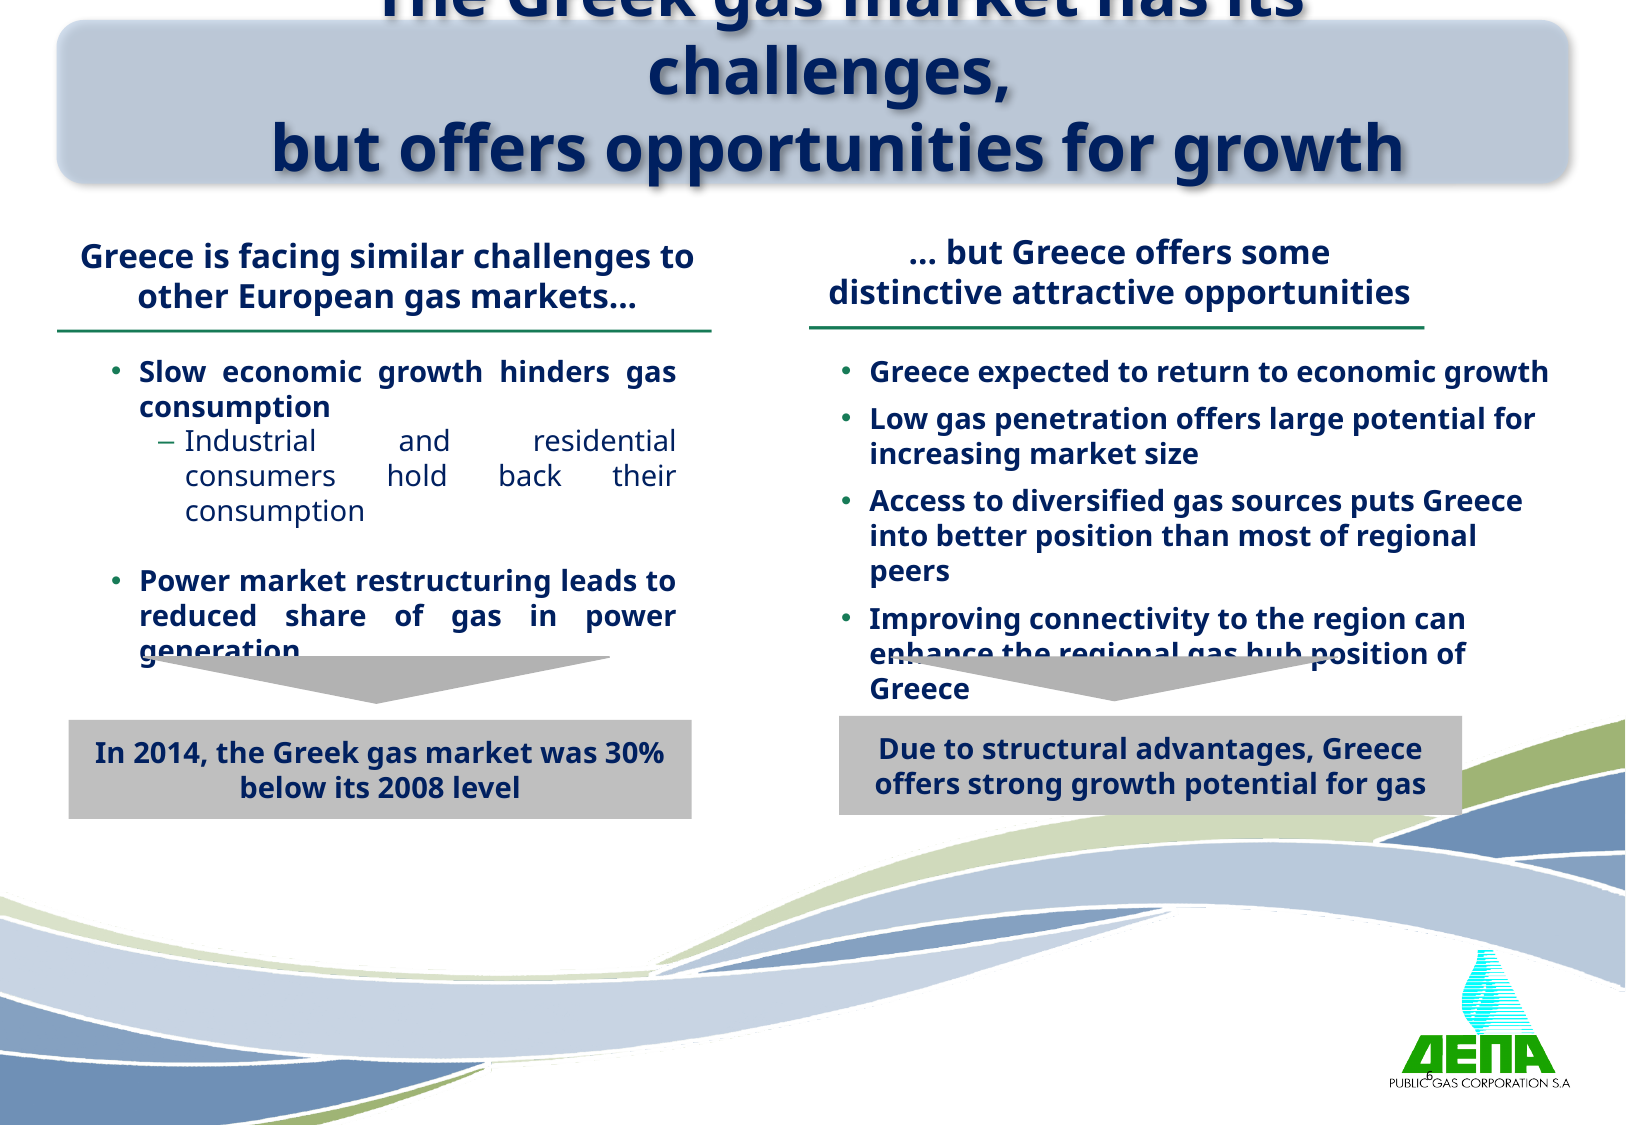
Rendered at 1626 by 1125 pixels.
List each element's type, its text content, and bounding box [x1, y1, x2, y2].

picture [1358, 929, 1600, 1125]
text_box 6 [1411, 1060, 1473, 1118]
text_box Greece expected to return to economic growth Low gas penetration offers large potential for increasing market size Access to diversified gas sources puts Greece into better position than most of regional peers Improving connectivity to the region can enhance the regional gas hub position of Greece [807, 338, 1569, 688]
text_box Due to structural advantages, Greece offers strong growth potential for gas [839, 715, 1463, 815]
text_box [807, 275, 1431, 338]
text_box [142, 656, 610, 704]
text_box [890, 657, 1338, 701]
text_box Slow economic growth hinders gas consumption Industrial and residential consumers hold back their consumption Power market restructuring leads to reduced share of gas in power generation [77, 338, 692, 719]
text_box ... but Greece offers some distinctive attractive opportunities [809, 216, 1431, 327]
text_box In 2014, the Greek gas market was 30% below its 2008 level [68, 719, 692, 819]
text_box [807, 688, 1431, 867]
text_box Greece is facing similar challenges to other European gas markets... [57, 220, 719, 330]
text_box The Greek gas market has its challenges, but offers opportunities for growth [186, 44, 1491, 185]
